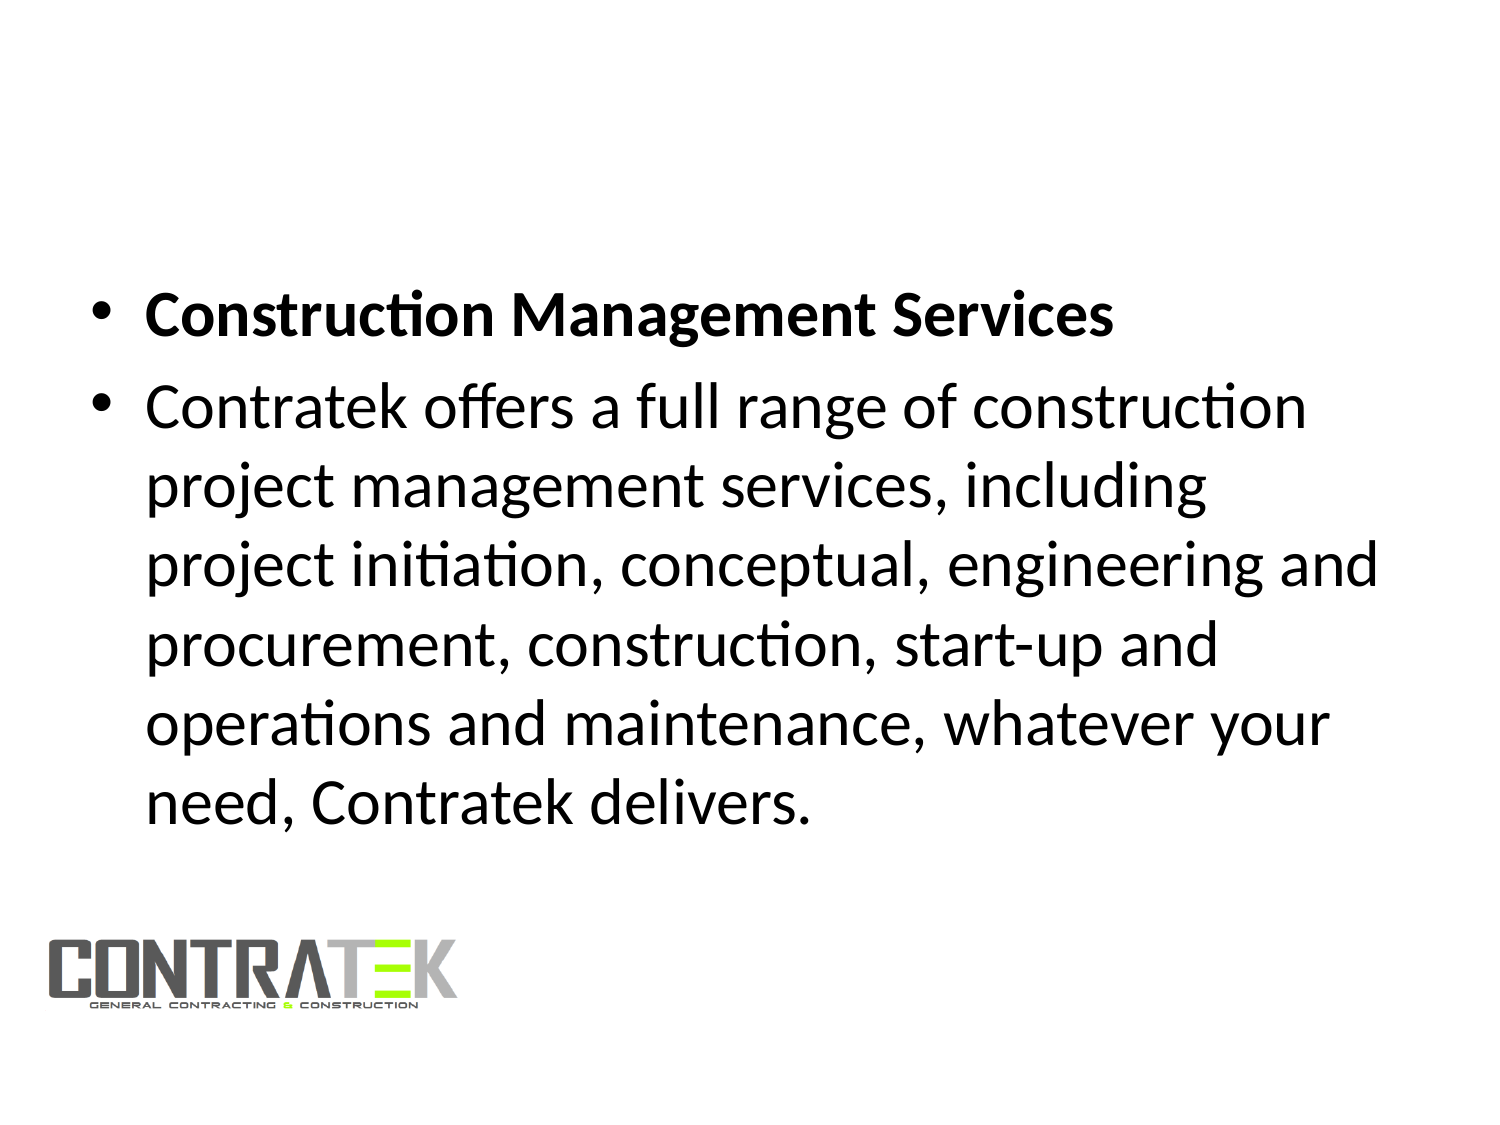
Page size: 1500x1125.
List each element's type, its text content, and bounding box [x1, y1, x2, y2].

picture [0, 935, 576, 1125]
list Construction Management Services Contratek offers a full range of construction project management services, including project initiation, conceptual, engineering and procurement, construction, start-up and operations and maintenance, whatever your need, Contratek delivers. [75, 262, 1425, 1005]
